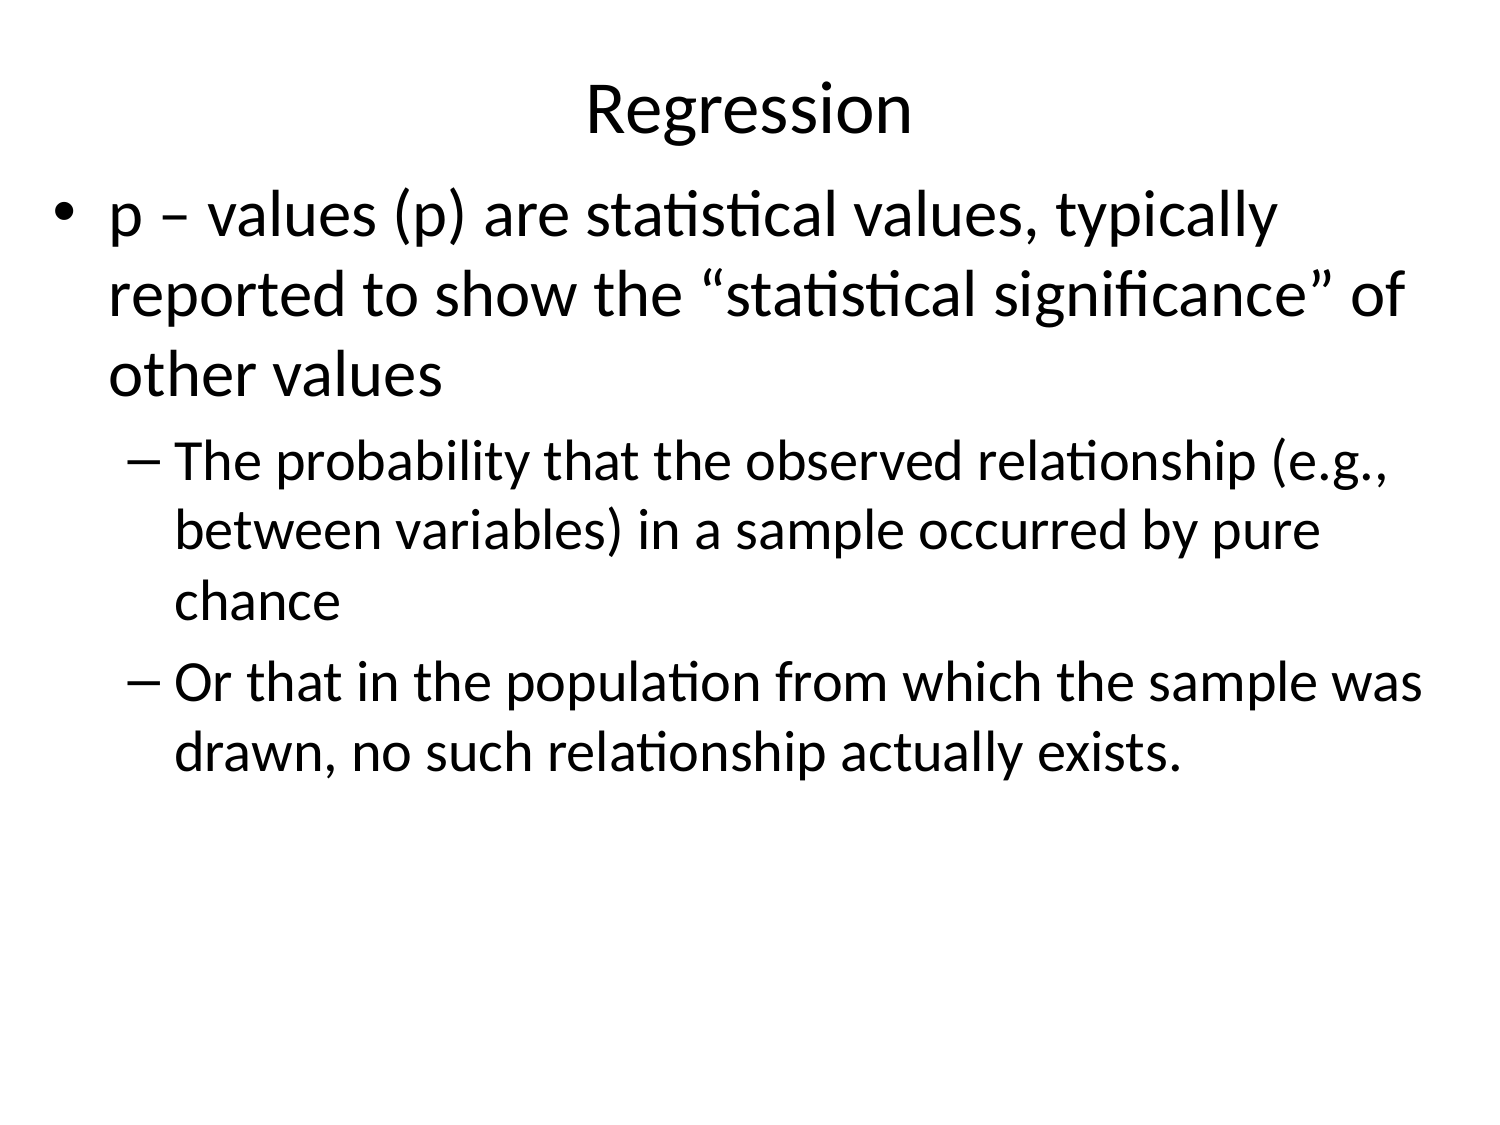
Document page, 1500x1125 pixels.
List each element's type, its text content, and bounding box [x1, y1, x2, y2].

title Regression [75, 45, 1425, 162]
list p – values (p) are statistical values, typically reported to show the “statistical significance” of other values The probability that the observed relationship (e.g., between variables) in a sample occurred by pure chance Or that in the population from which the sample was drawn, no such relationship actually exists. [37, 162, 1463, 1050]
